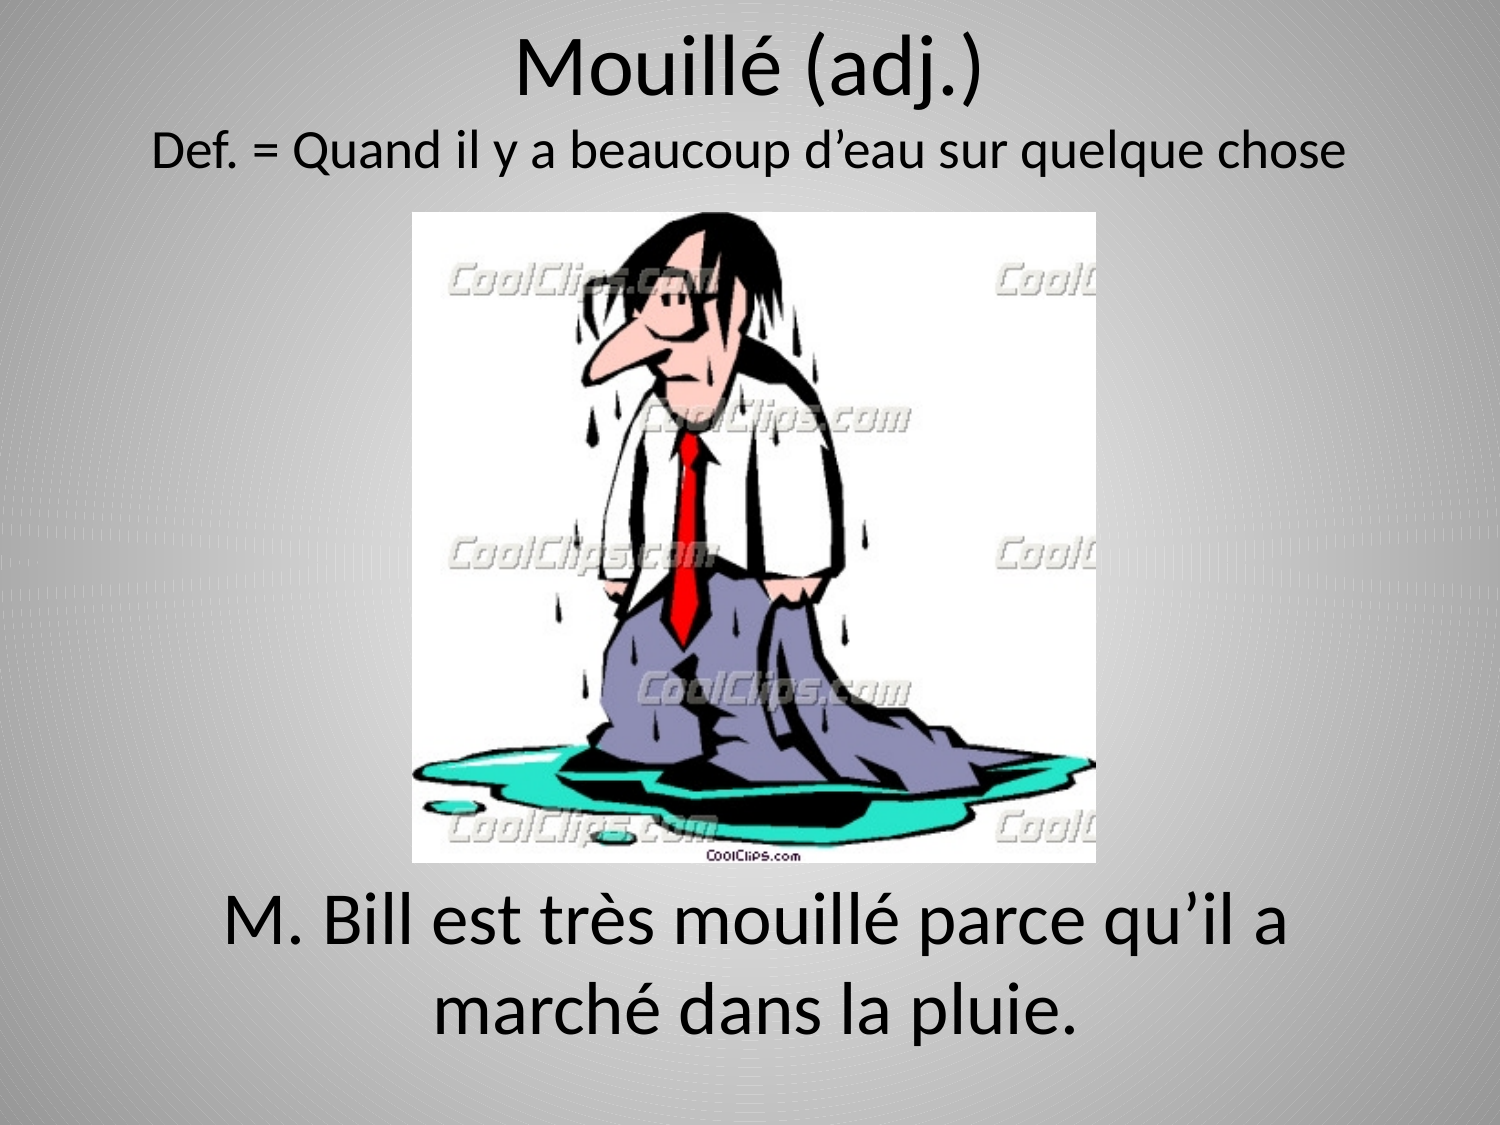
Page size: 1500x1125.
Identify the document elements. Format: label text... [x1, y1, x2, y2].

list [412, 212, 1096, 863]
text_box M. Bill est très mouillé parce qu’il a marché dans la pluie. [99, 862, 1413, 1058]
title Mouillé (adj.) Def. = Quand il y a beaucoup d’eau sur quelque chose [75, 0, 1425, 188]
